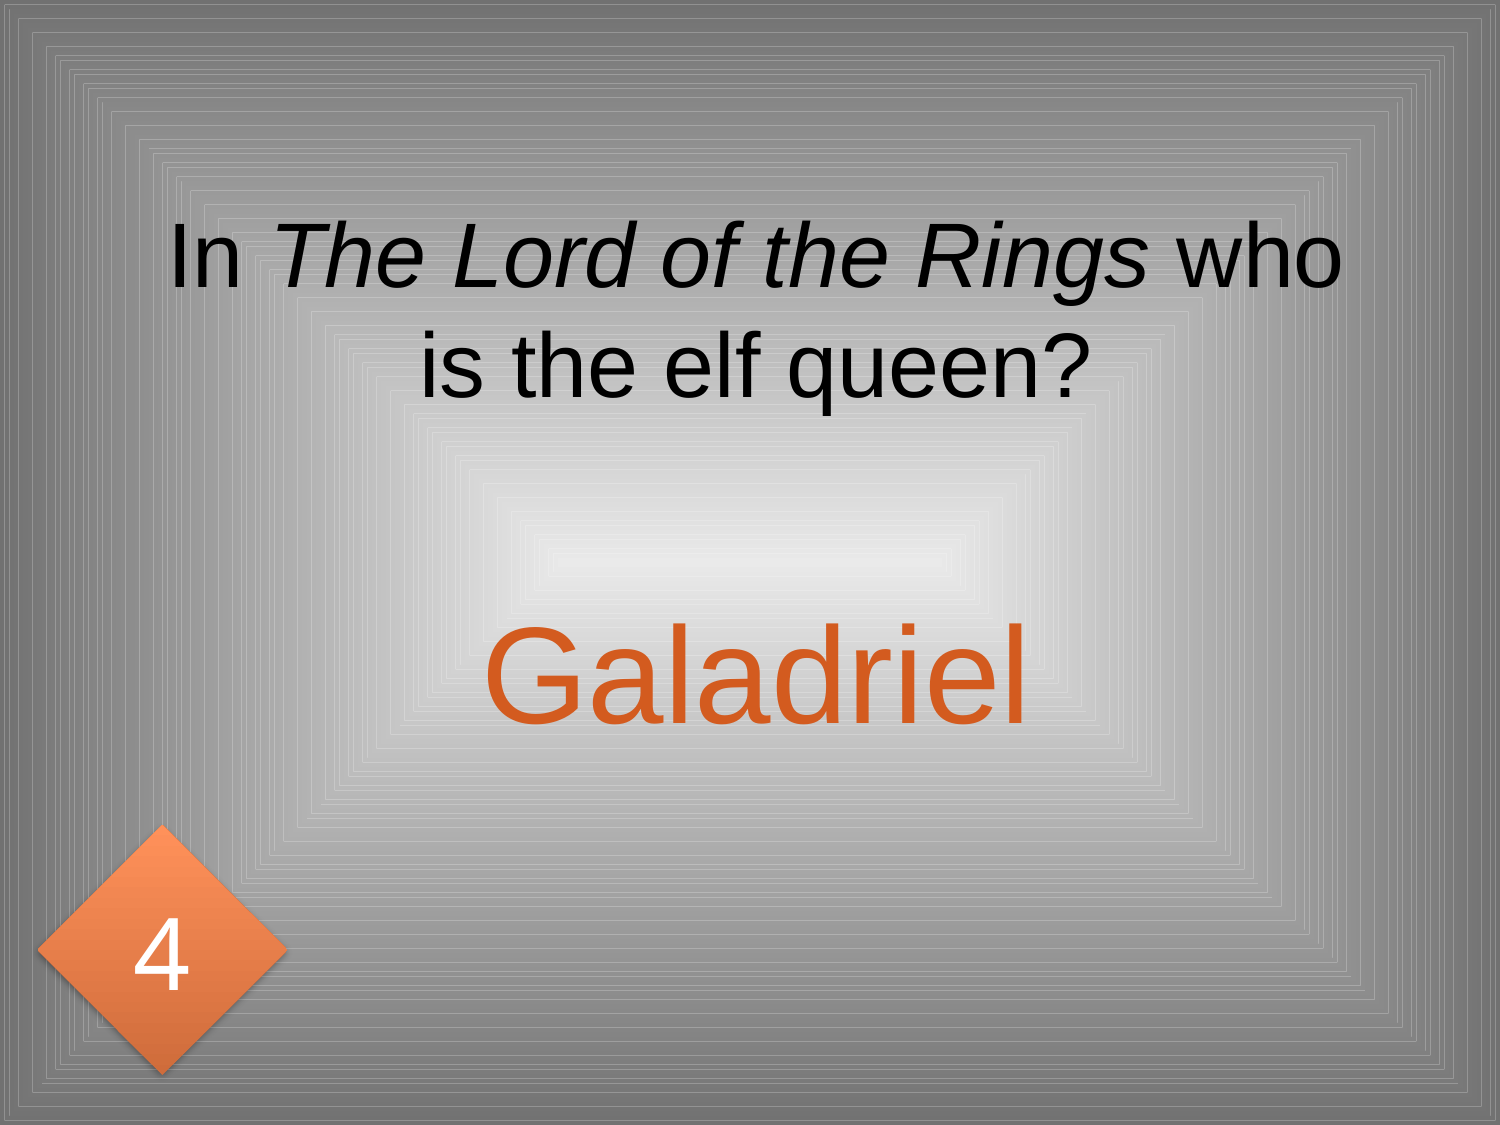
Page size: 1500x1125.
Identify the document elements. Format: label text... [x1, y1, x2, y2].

text_box Galadriel [112, 500, 1400, 838]
title In The Lord of the Rings who is the elf queen? [112, 137, 1401, 476]
text_box 4 [37, 838, 288, 1075]
